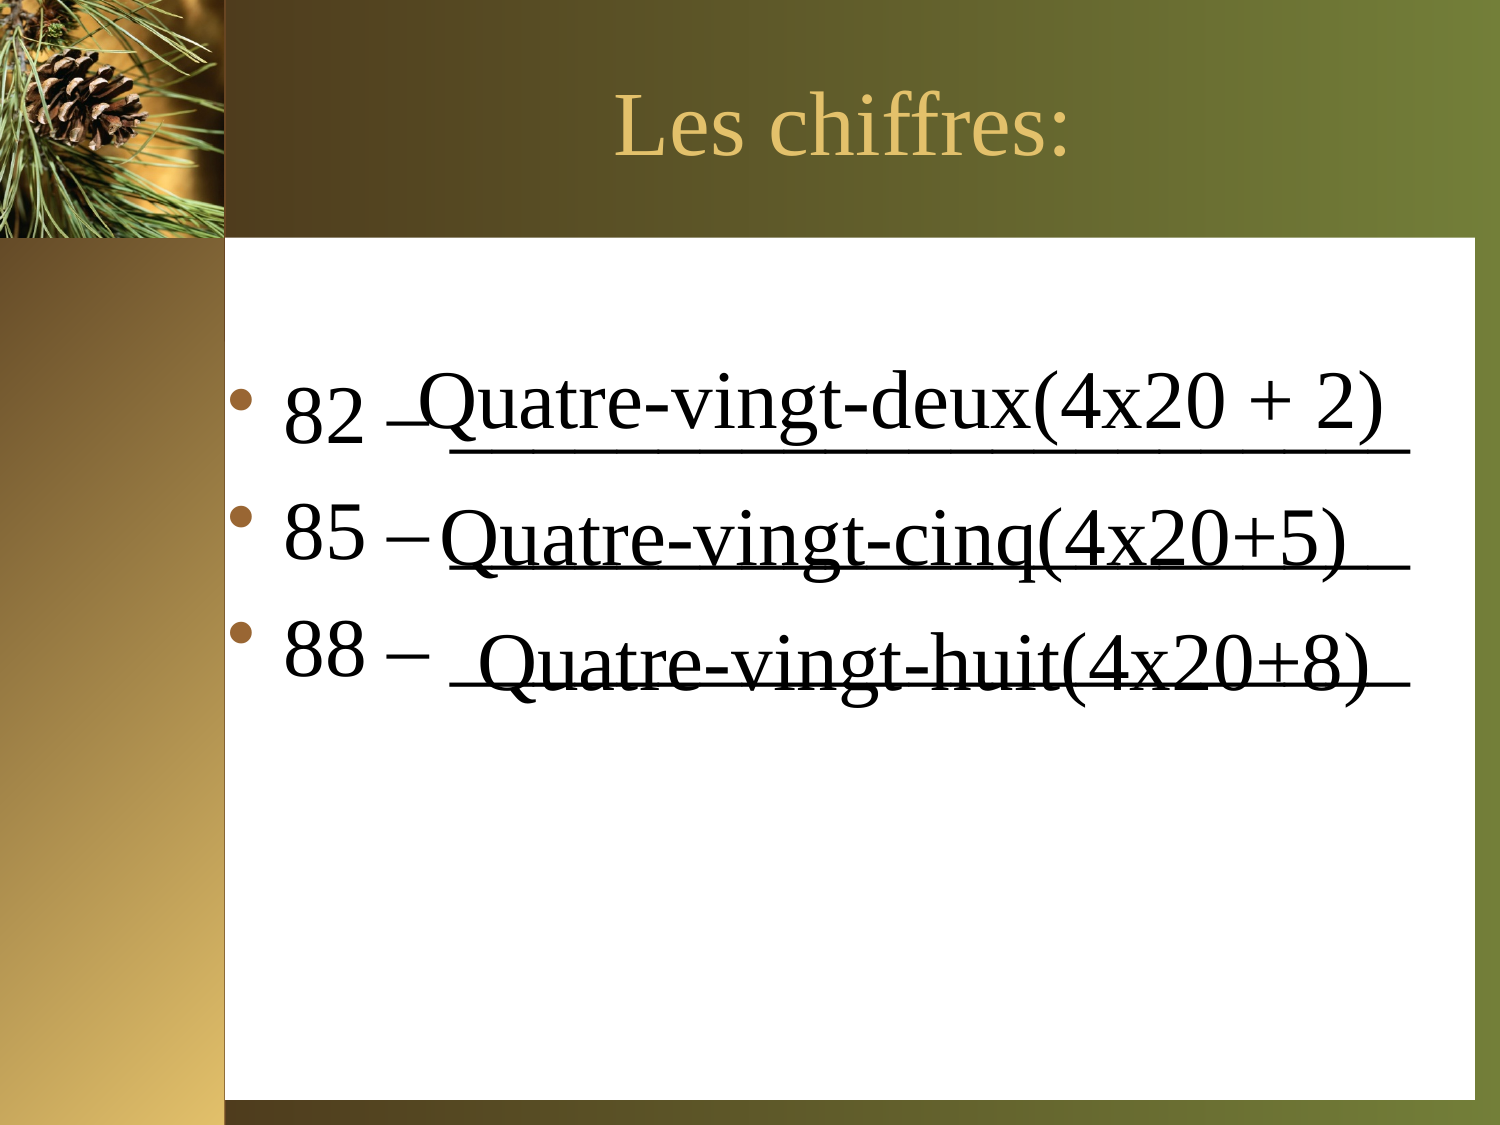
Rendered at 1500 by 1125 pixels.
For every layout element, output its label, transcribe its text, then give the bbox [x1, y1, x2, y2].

text_box Quatre-vingt-deux(4x20 + 2) [340, 337, 1463, 463]
title Les chiffres: [249, 24, 1438, 213]
text_box Quatre-vingt-cinq(4x20+5) [425, 474, 1500, 600]
list 82 – _______________________ 85 – _______________________ 88 – _______________________ [212, 352, 1500, 1028]
text_box Quatre-vingt-huit(4x20+8) [462, 600, 1500, 725]
picture [0, 0, 224, 238]
